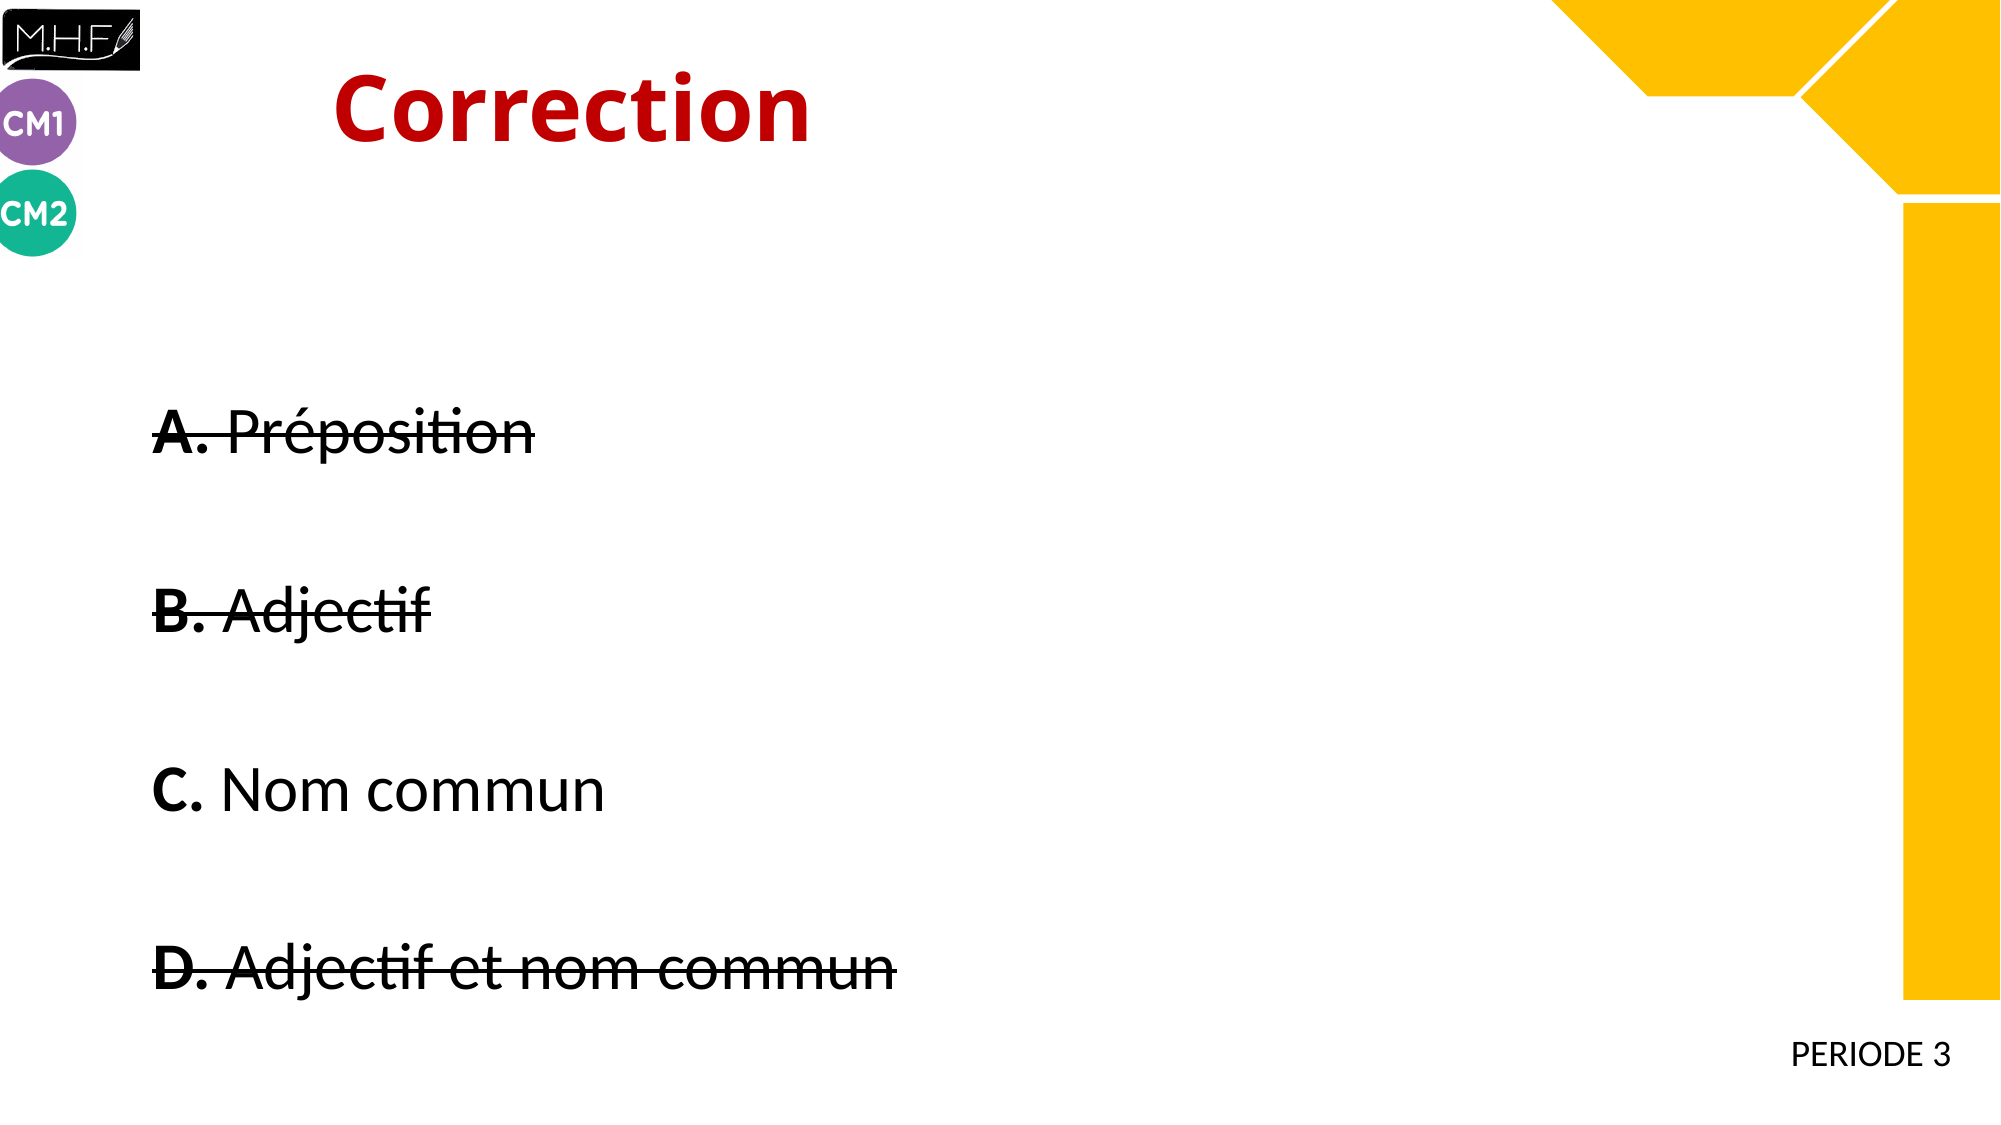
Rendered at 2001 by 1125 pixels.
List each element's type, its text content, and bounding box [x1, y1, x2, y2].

title Correction [316, 3, 1863, 221]
text_box [1549, 0, 1892, 98]
text_box [1902, 202, 2000, 1001]
text_box [1799, 0, 2000, 196]
list A. Préposition B. Adjectif C. Nom commun D. Adjectif et nom commun [137, 299, 1863, 1014]
text_box PERIODE 3 [1362, 1021, 1967, 1125]
picture [0, 7, 140, 259]
